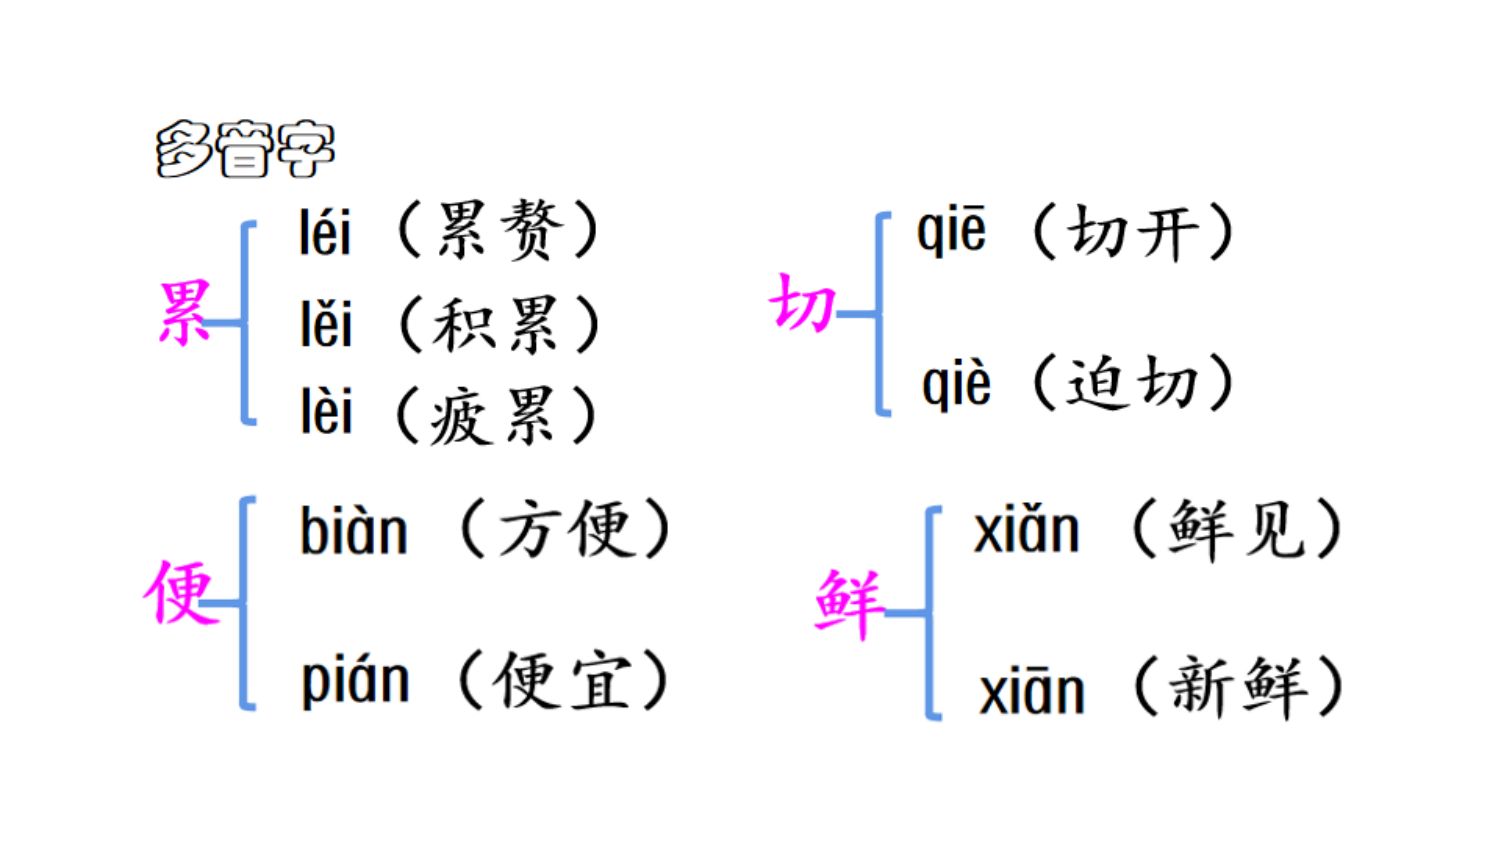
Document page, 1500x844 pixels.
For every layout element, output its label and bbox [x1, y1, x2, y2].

picture [130, 104, 1370, 739]
